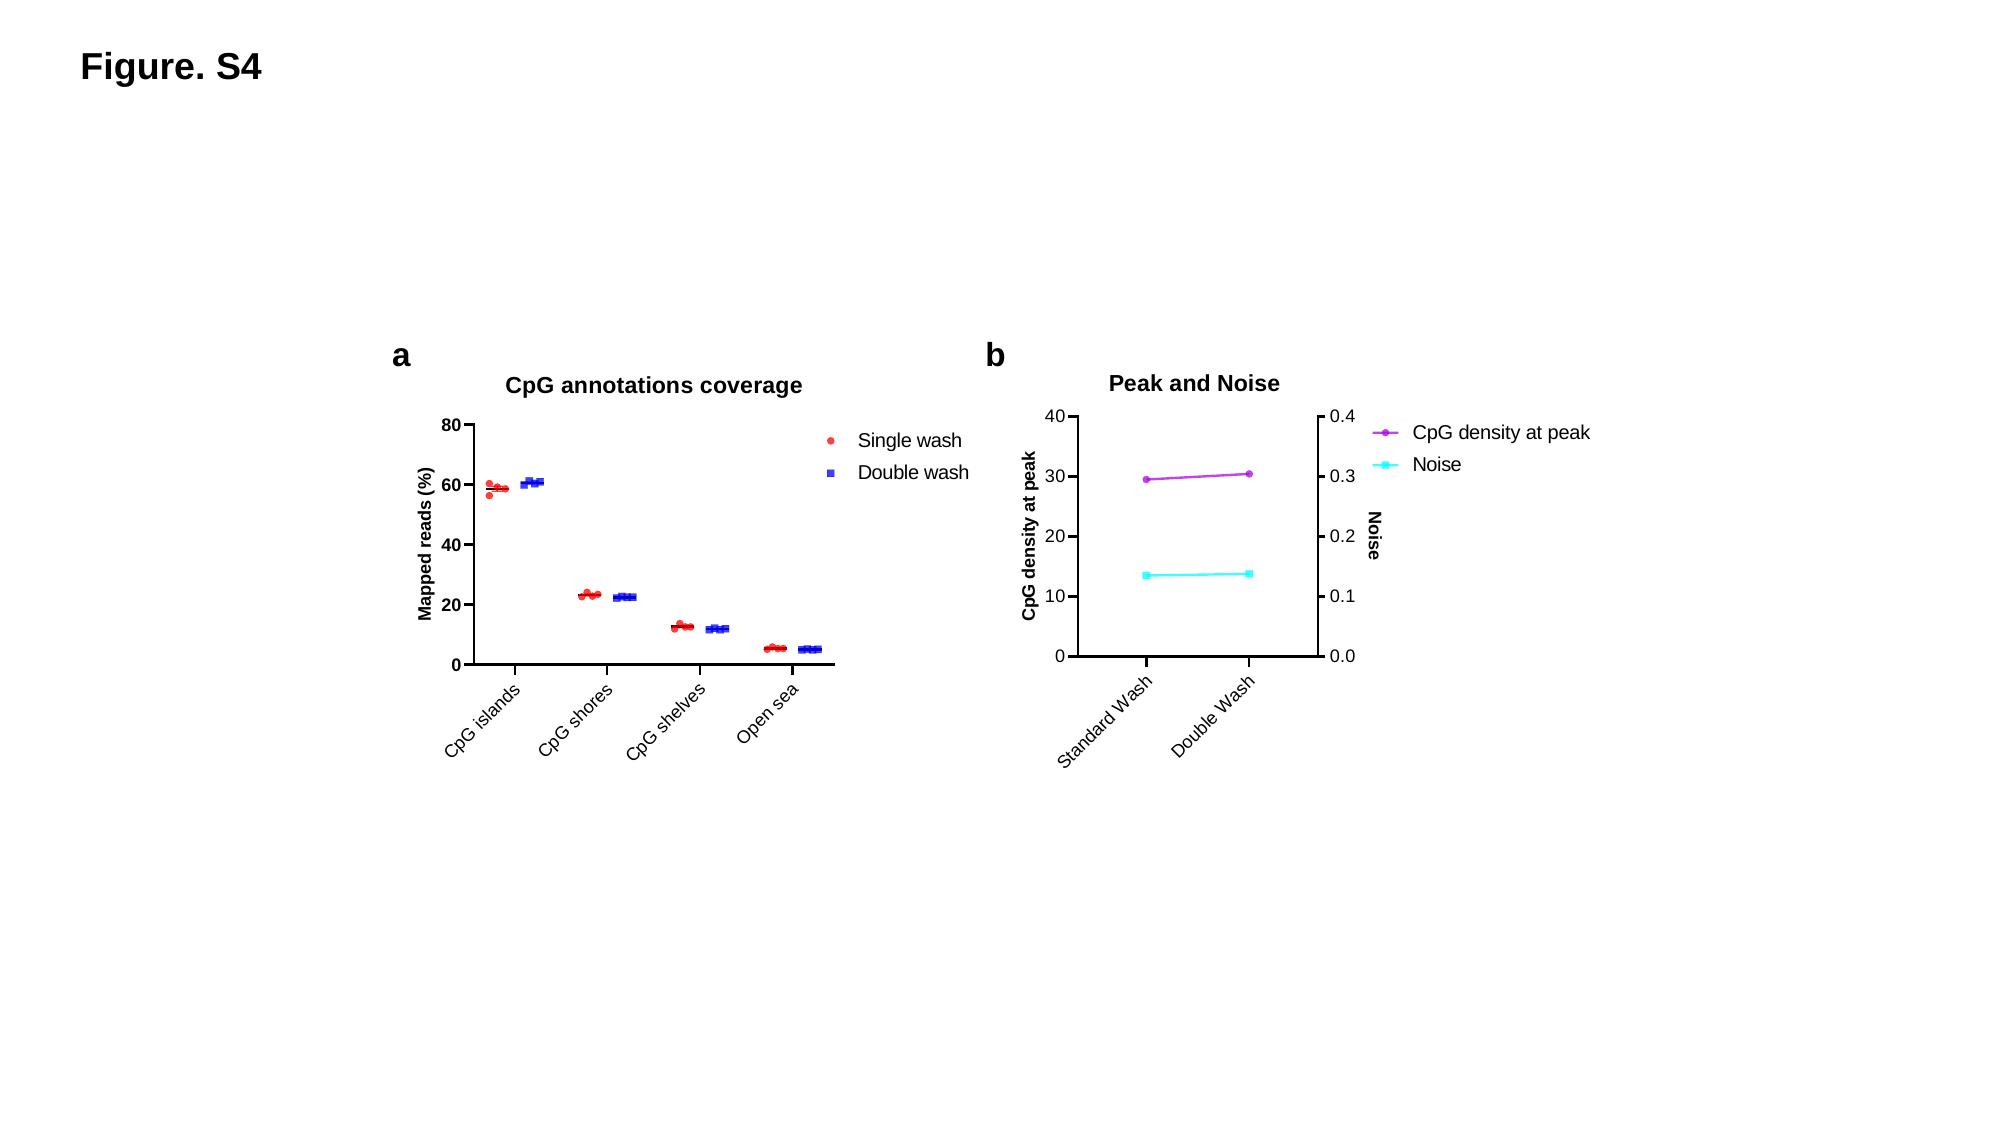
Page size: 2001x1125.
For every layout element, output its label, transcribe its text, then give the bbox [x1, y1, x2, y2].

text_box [371, 313, 1629, 811]
text_box Figure. S4 [65, 34, 1066, 95]
